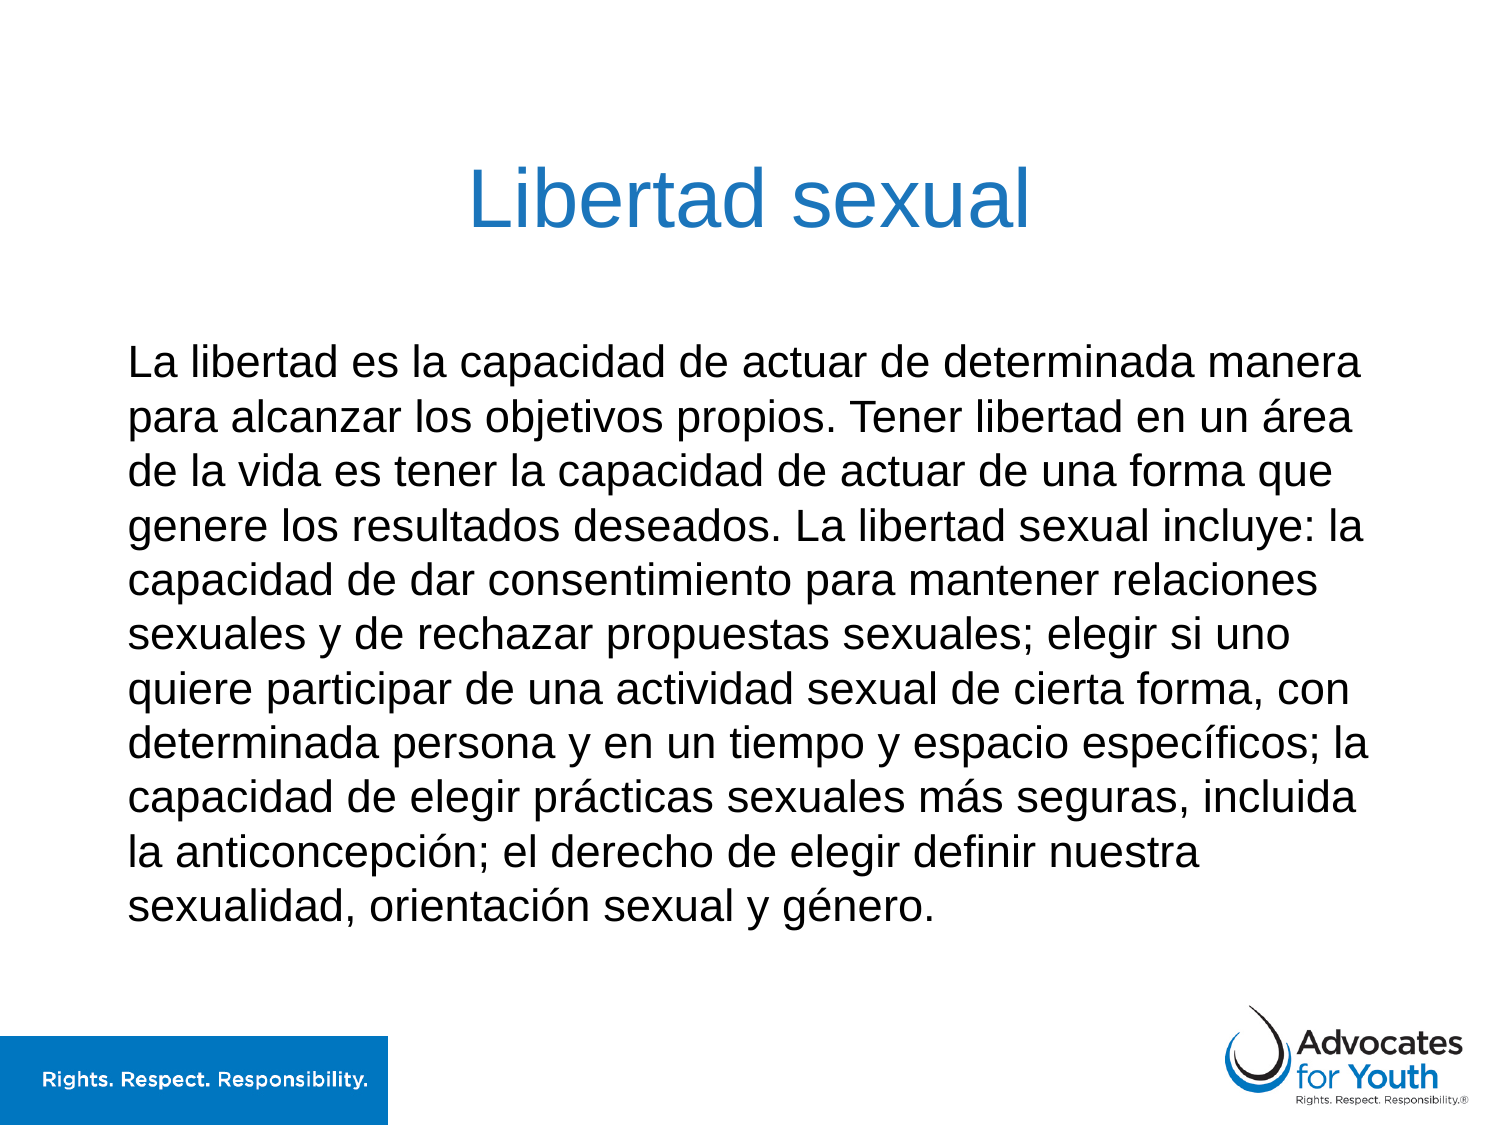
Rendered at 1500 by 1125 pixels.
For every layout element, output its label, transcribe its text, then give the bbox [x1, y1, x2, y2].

picture [1199, 990, 1500, 1125]
picture [0, 1036, 388, 1125]
title Libertad sexual [112, 99, 1388, 288]
list La libertad es la capacidad de actuar de determinada manera para alcanzar los objetivos propios. Tener libertad en un área de la vida es tener la capacidad de actuar de una forma que genere los resultados deseados. La libertad sexual incluye: la capacidad de dar consentimiento para mantener relaciones sexuales y de rechazar propuestas sexuales; elegir si uno quiere participar de una actividad sexual de cierta forma, con determinada persona y en un tiempo y espacio específicos; la capacidad de elegir prácticas sexuales más seguras, incluida la anticoncepción; el derecho de elegir definir nuestra sexualidad, orientación sexual y género. [112, 324, 1388, 1000]
